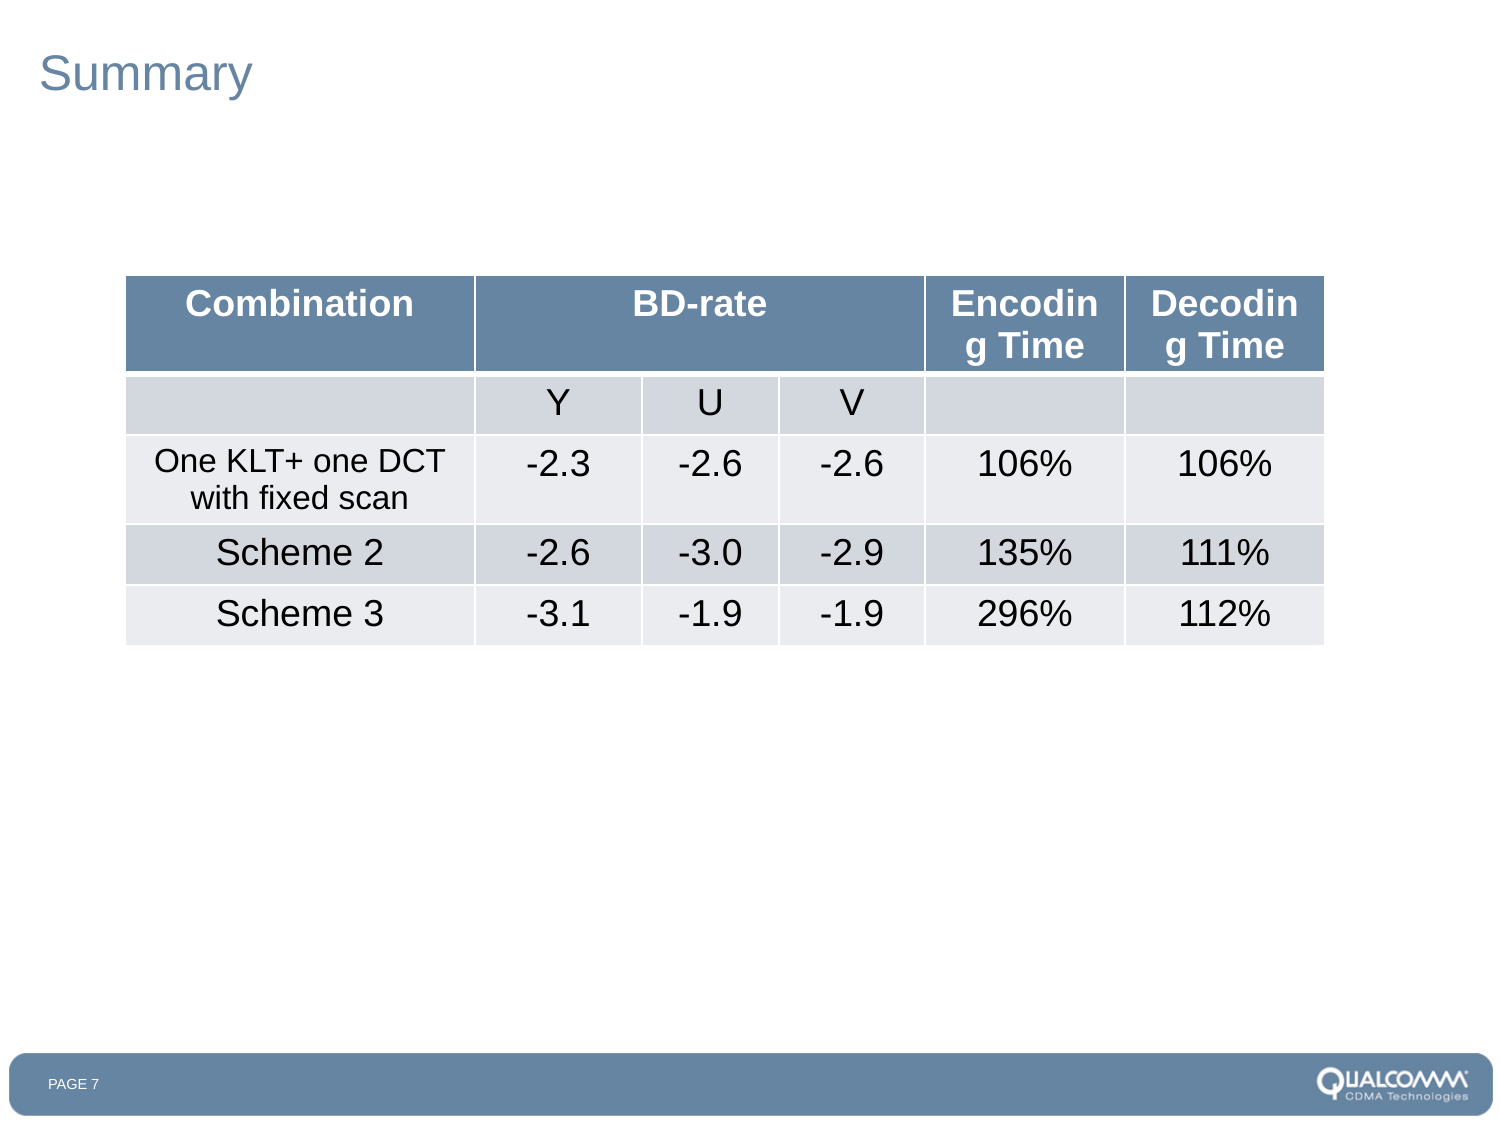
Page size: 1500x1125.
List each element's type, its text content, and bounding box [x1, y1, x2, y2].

picture [0, 1048, 1500, 1125]
table_cell -2.9 [780, 525, 924, 584]
table_cell 106% [926, 436, 1124, 523]
table_cell -2.3 [476, 436, 641, 523]
table_cell V [780, 377, 924, 434]
table_cell [926, 377, 1124, 434]
title Summary [23, 44, 1457, 138]
table_header BD-rate [476, 276, 924, 371]
table_cell Y [476, 377, 641, 434]
table_header Decoding Time [1126, 276, 1324, 371]
table_cell 112% [1126, 586, 1324, 645]
table_cell Scheme 3 [126, 586, 474, 645]
table_cell U [643, 377, 778, 434]
table_cell [1126, 377, 1324, 434]
table_cell -3.0 [643, 525, 778, 584]
table_cell -1.9 [643, 586, 778, 645]
table_cell -2.6 [476, 525, 641, 584]
table_cell Scheme 2 [126, 525, 474, 584]
table_cell 296% [926, 586, 1124, 645]
table_cell 111% [1126, 525, 1324, 584]
table_cell 106% [1126, 436, 1324, 523]
table_cell -3.1 [476, 586, 641, 645]
table_cell 135% [926, 525, 1124, 584]
table_cell One KLT+ one DCT with fixed scan [126, 436, 474, 523]
table_cell [126, 377, 474, 434]
table_cell -2.6 [643, 436, 778, 523]
table_header Combination [126, 276, 474, 371]
table_cell -1.9 [780, 586, 924, 645]
table_header Encoding Time [926, 276, 1124, 371]
table_cell -2.6 [780, 436, 924, 523]
